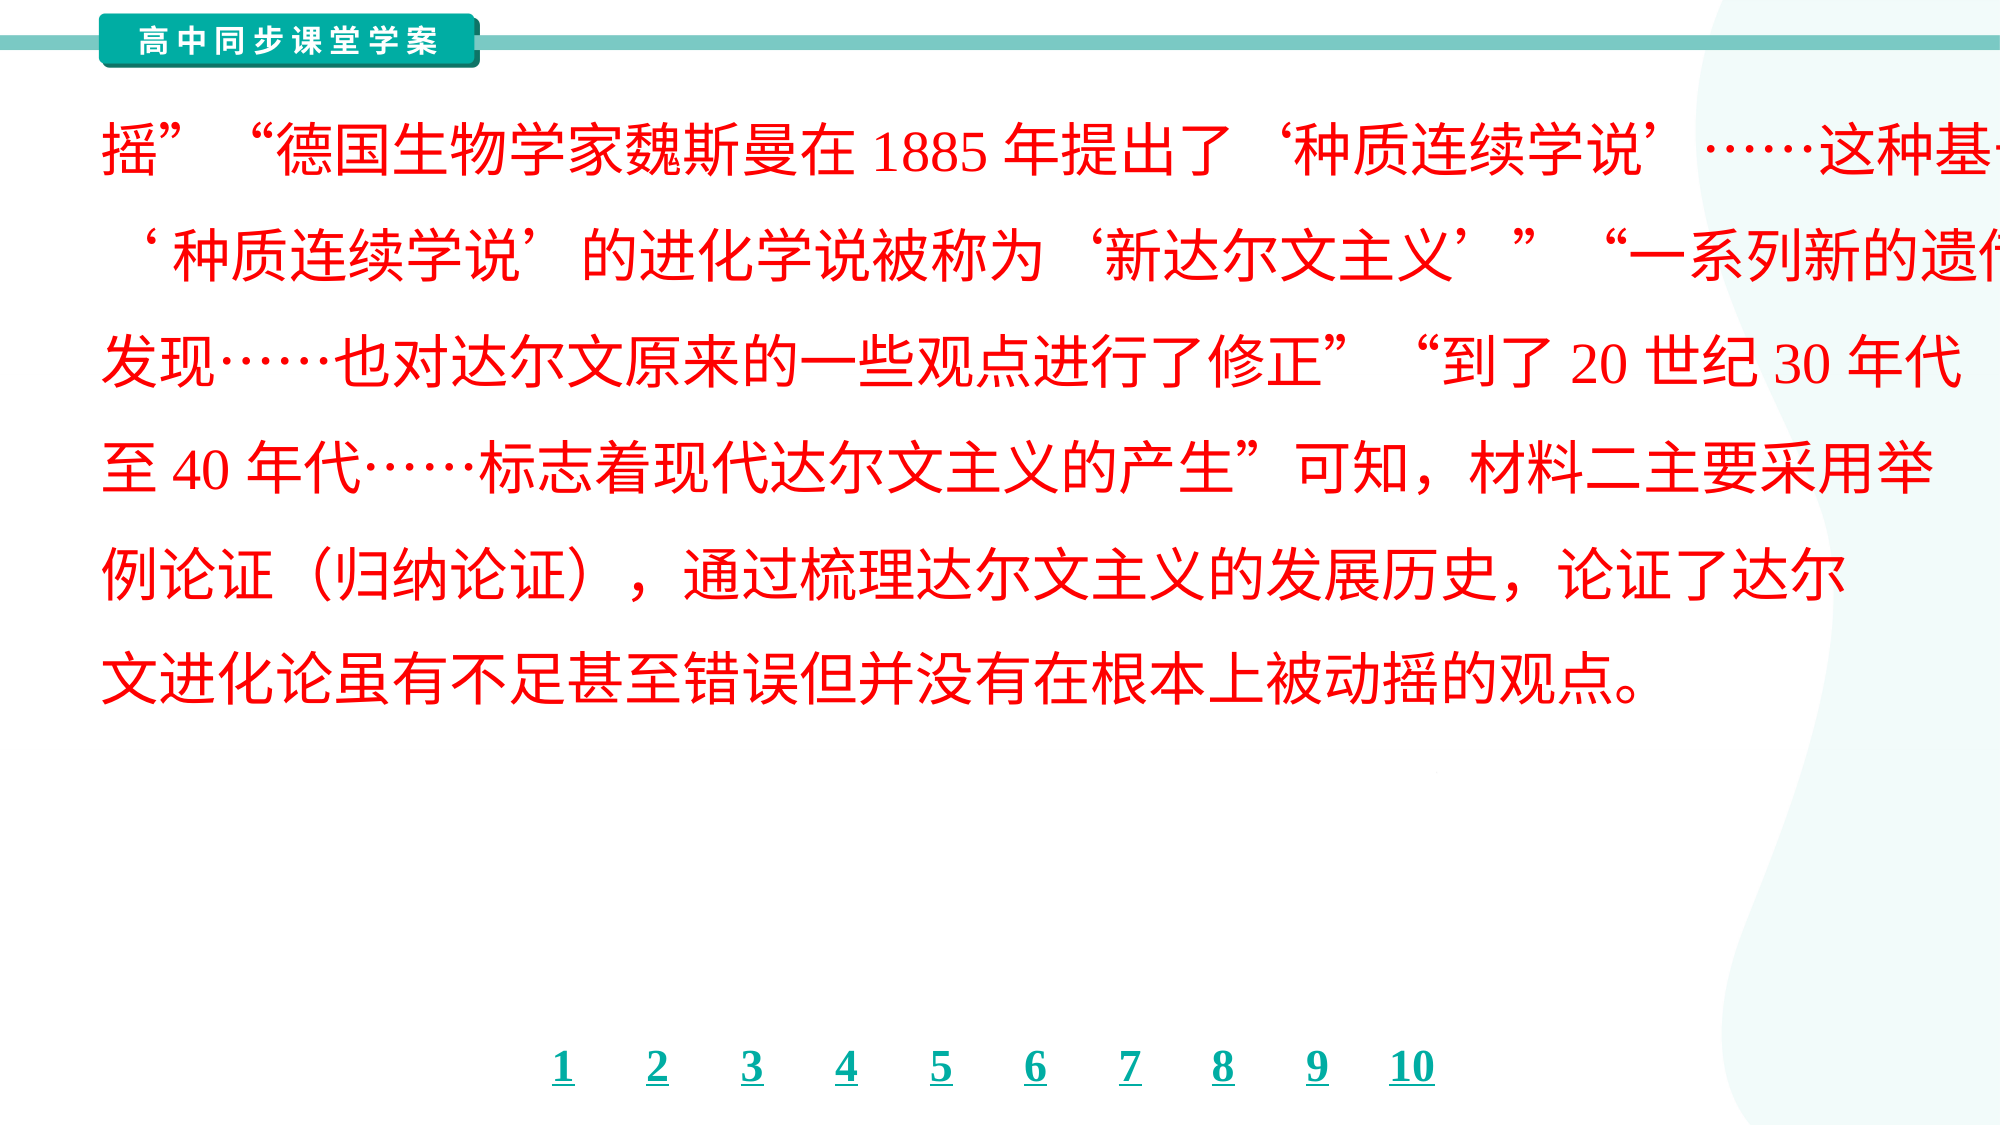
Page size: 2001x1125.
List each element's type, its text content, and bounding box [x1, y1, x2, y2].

text_box 摇”“德国生物学家魏斯曼在1885年提出了‘种质连续学说’……这种基于 ‘种质连续学说’的进化学说被称为‘新达尔文主义’”“一系列新的遗传学 发现……也对达尔文原来的一些观点进行了修正”“到了20世纪30年代 至40年代……标志着现代达尔文主义的产生”可知，材料二主要采用举 例论证（归纳论证），通过梳理达尔文主义的发展历史，论证了达尔 文进化论虽有不足甚至错误但并没有在根本上被动摇的观点。 [100, 76, 1899, 702]
picture [0, 0, 2000, 1125]
